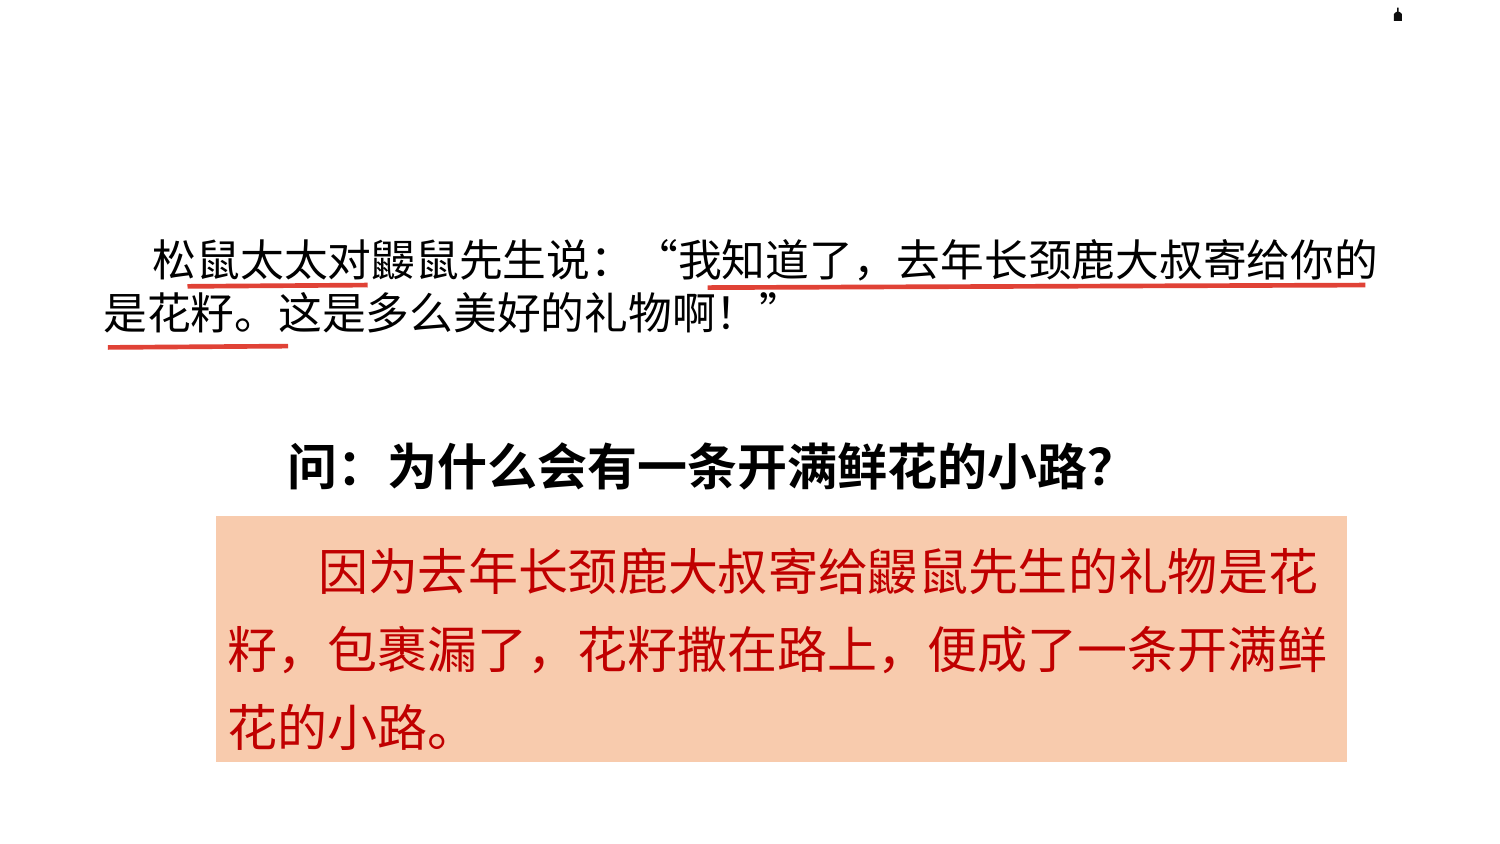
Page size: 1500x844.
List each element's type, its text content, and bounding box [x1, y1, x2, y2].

text_box 问：为什么会有一条开满鲜花的小路？ [276, 430, 1366, 502]
text_box 因为去年长颈鹿大叔寄给鼹鼠先生的礼物是花籽，包裹漏了，花籽撒在路上，便成了一条开满鲜花的小路。 [216, 516, 1347, 762]
text_box 松鼠太太对鼹鼠先生说：“我知道了，去年长颈鹿大叔寄给你的是花籽。这是多么美好的礼物啊！” [92, 227, 1404, 397]
